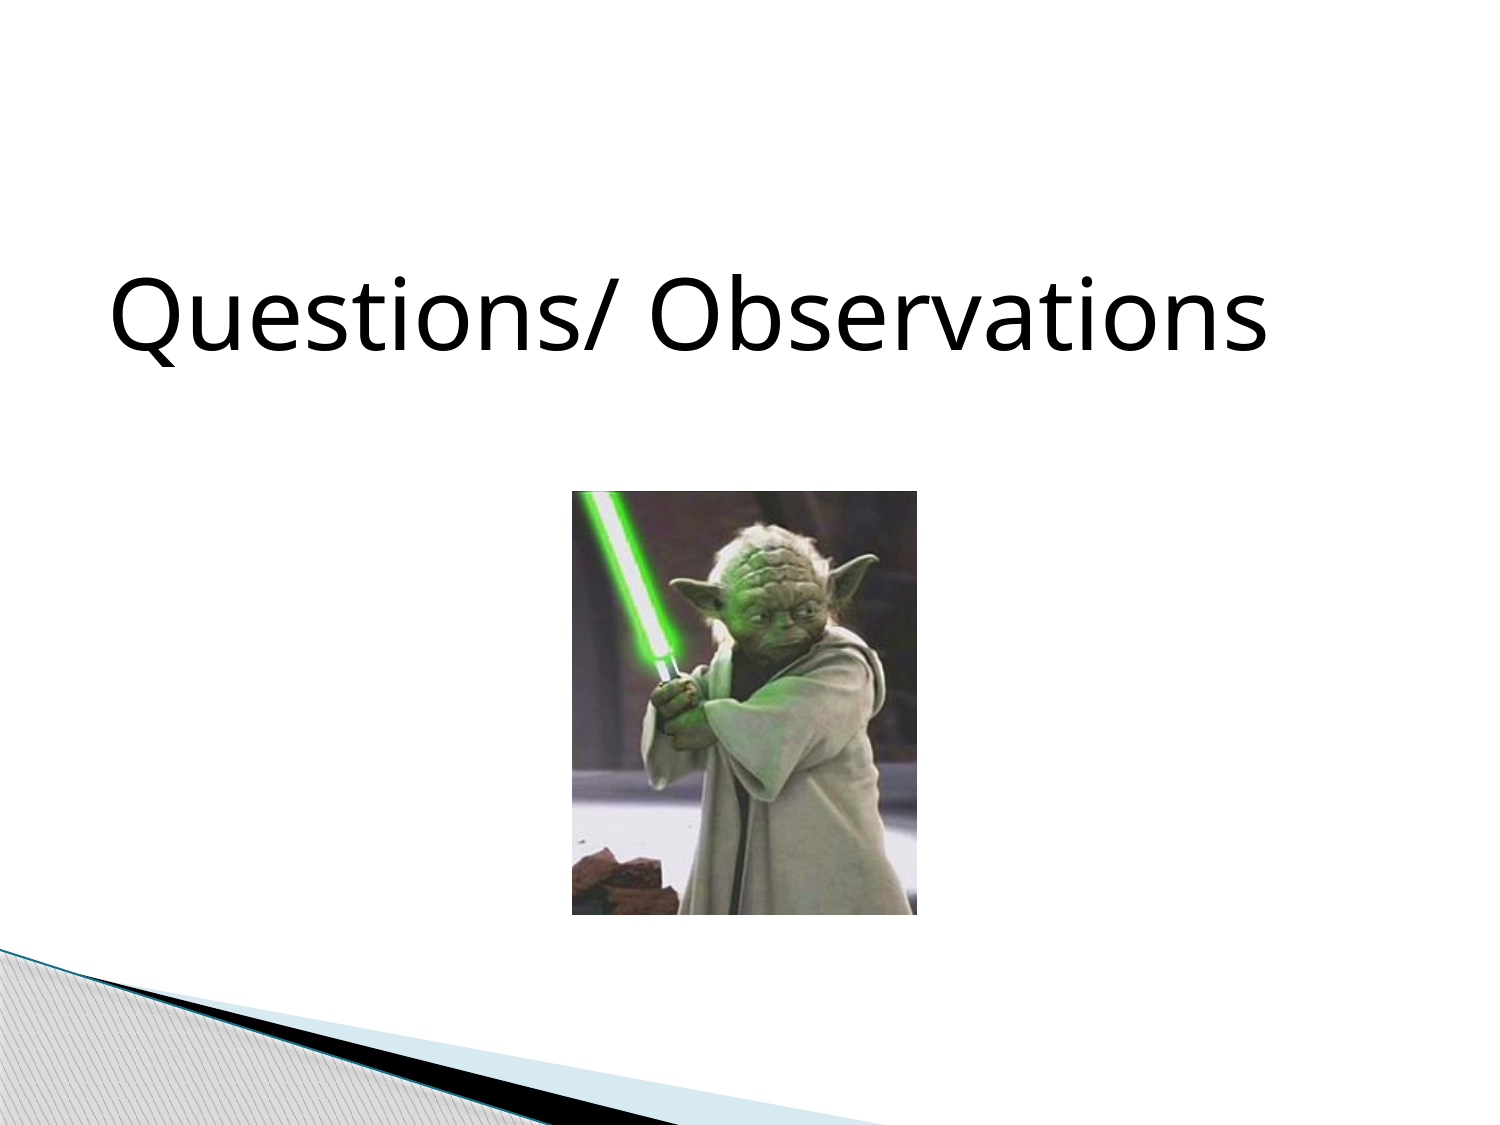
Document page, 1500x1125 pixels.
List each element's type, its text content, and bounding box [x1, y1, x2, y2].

list Questions/ Observations [75, 243, 1425, 986]
picture [572, 491, 917, 916]
